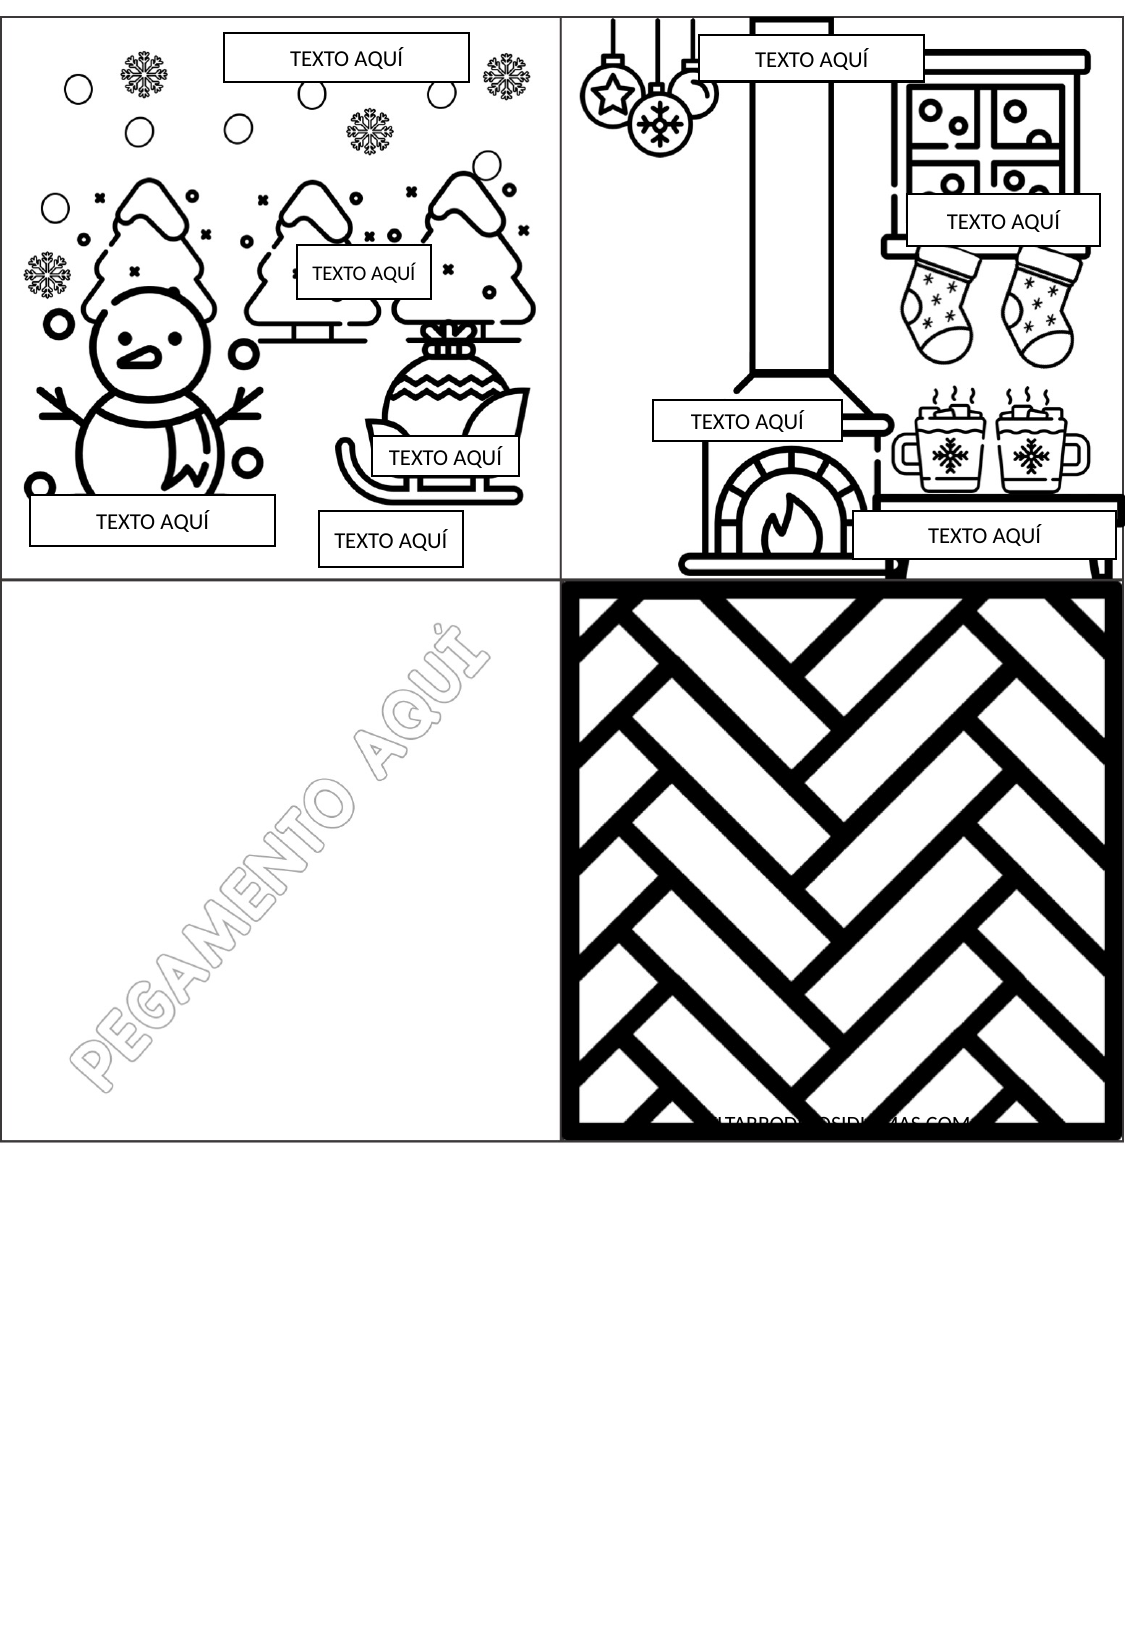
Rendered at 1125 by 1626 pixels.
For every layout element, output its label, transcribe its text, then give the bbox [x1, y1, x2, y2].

text_box TEXTO AQUÍ [852, 510, 1117, 560]
text_box ELTARRODELOSIDIOMAS.COM [572, 1102, 1106, 1144]
text_box TEXTO AQUÍ [296, 244, 432, 300]
text_box TEXTO AQUÍ [223, 32, 470, 83]
text_box TEXTO AQUÍ [29, 494, 276, 547]
text_box TEXTO AQUÍ [318, 510, 464, 568]
text_box TEXTO AQUÍ [652, 399, 843, 442]
text_box TEXTO AQUÍ [906, 193, 1101, 247]
text_box TEXTO AQUÍ [371, 435, 520, 477]
text_box TEXTO AQUÍ [698, 34, 925, 83]
picture [0, 0, 1125, 1625]
